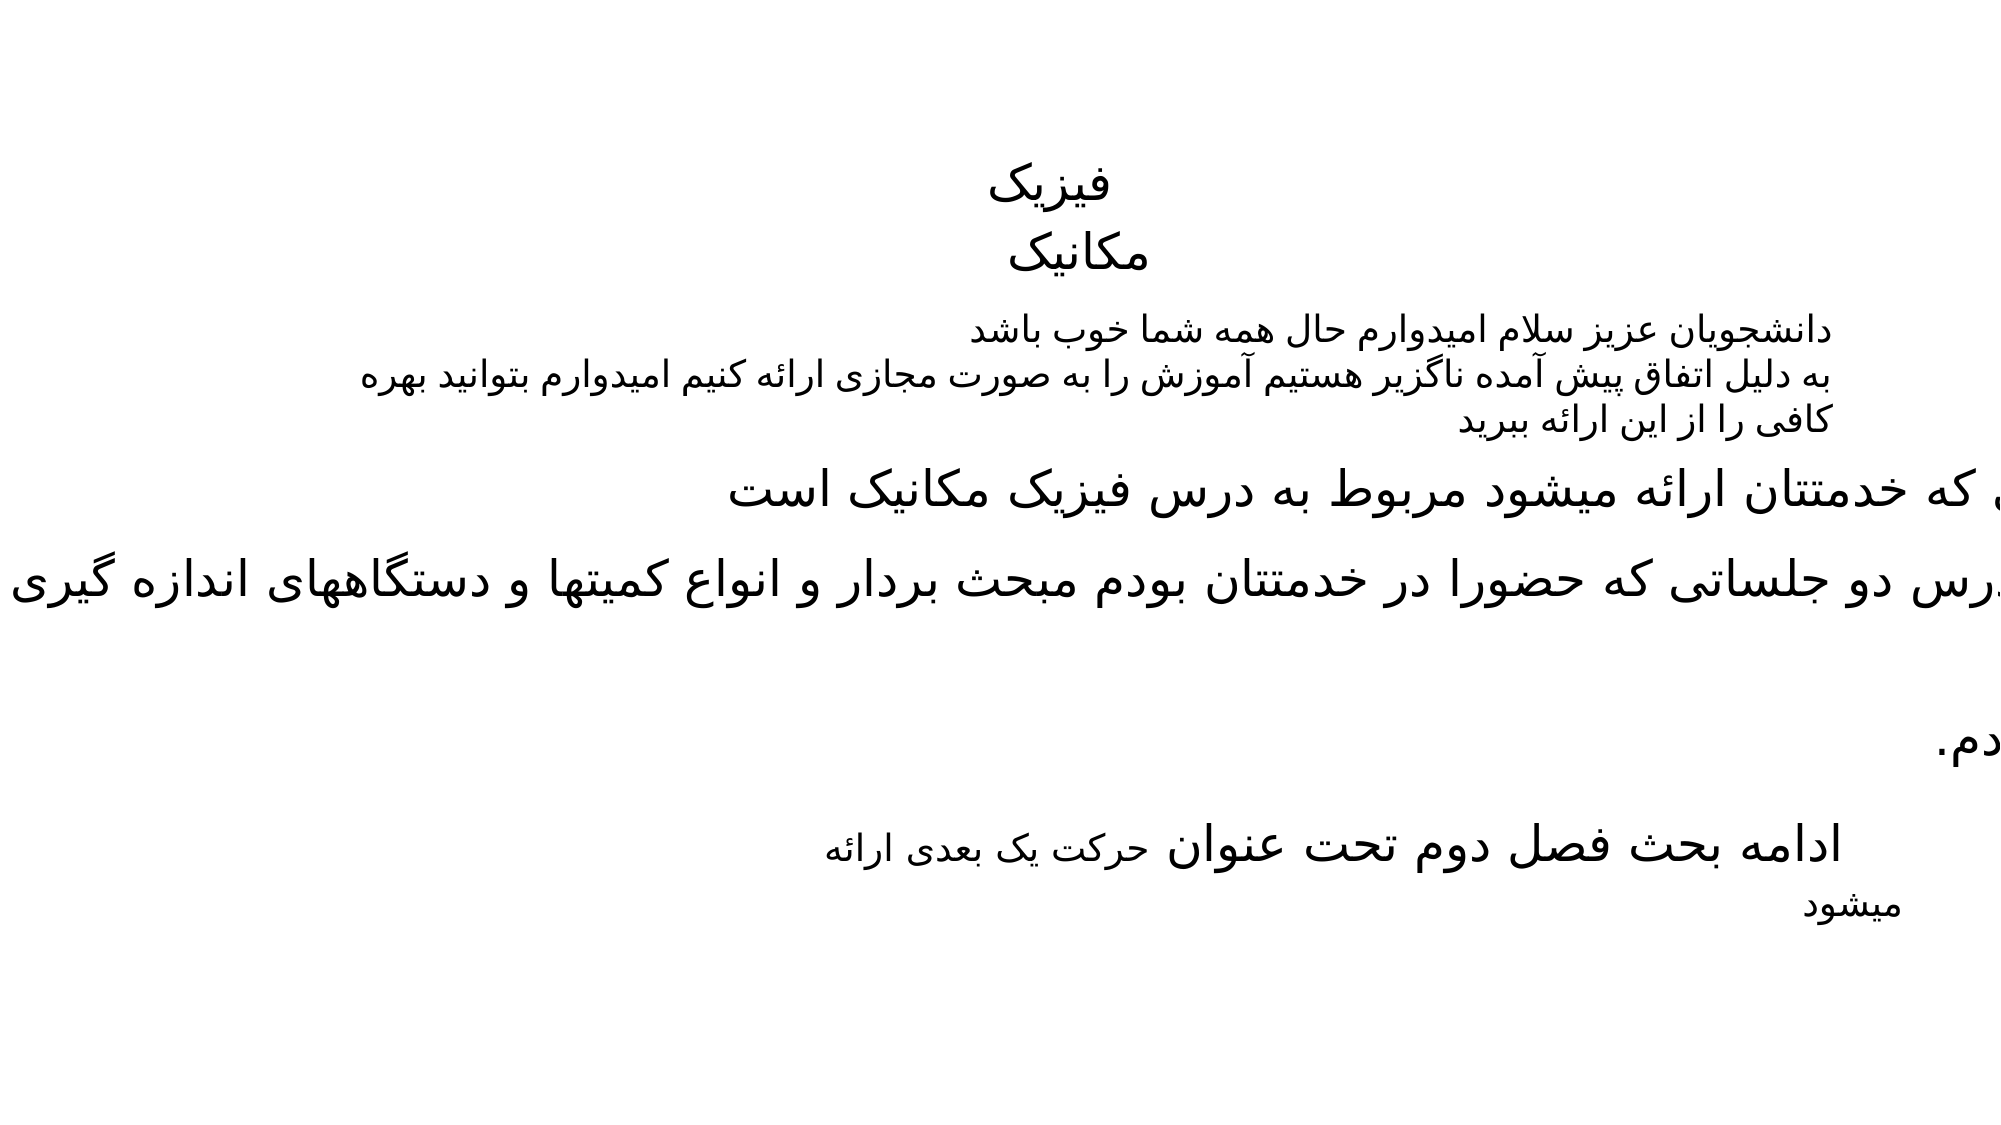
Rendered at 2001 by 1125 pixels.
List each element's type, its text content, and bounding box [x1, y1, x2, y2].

text_box فیزیک مکانیک [922, 133, 1237, 218]
text_box ادامه بحث فصل دوم تحت عنوان حرکت یک بعدی ارائه میشود [755, 795, 1918, 880]
text_box دانشجویان عزیز سلام امیدوارم حال همه شما خوب باشد به دلیل اتفاق پیش آمده ناگزیر هستیم آموزش را به صورت مجازی ارائه کنیم امیدوارم بتوانید بهره کافی را از این ارائه ببرید [276, 297, 1849, 440]
text_box مطالبی که خدمتتان ارائه میشود مربوط به درس فیزیک مکانیک است در این درس دو جلساتی که حضورا در خدمتتان بودم مبحث بردار و انواع کمیتها و دستگاههای اندازه گیری را خدمتتان ارائه کردم. [0, 440, 2000, 704]
